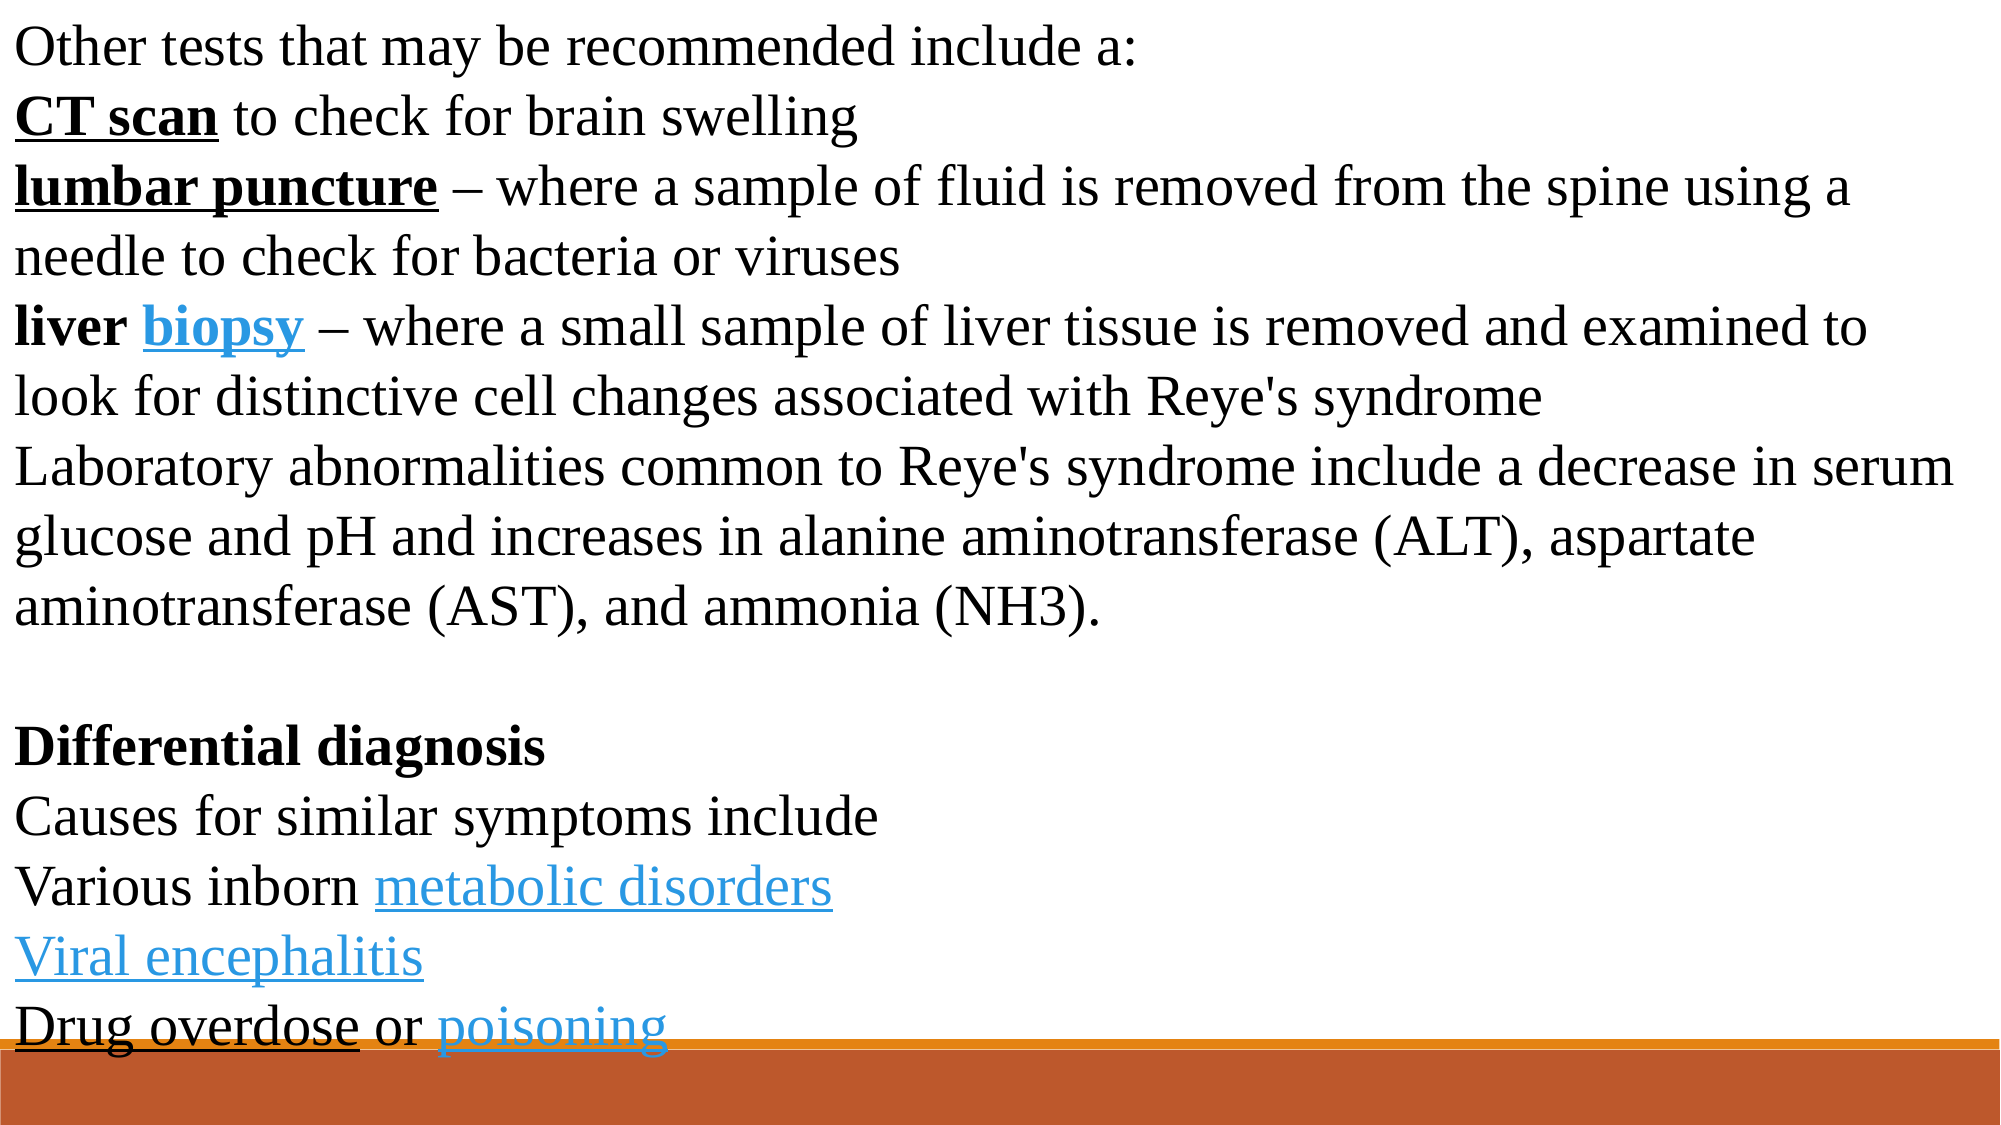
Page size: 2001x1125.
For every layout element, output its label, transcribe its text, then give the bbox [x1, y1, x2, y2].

text_box Other tests that may be recommended include a: CT scan to check for brain swelling lumbar puncture – where a sample of fluid is removed from the spine using a needle to check for bacteria or viruses liver biopsy – where a small sample of liver tissue is removed and examined to look for distinctive cell changes associated with Reye's syndrome Laboratory abnormalities common to Reye's syndrome include a decrease in serum glucose and pH and increases in alanine aminotransferase (ALT), aspartate aminotransferase (AST), and ammonia (NH3). Differential diagnosis Causes for similar symptoms include Various inborn metabolic disorders Viral encephalitis Drug overdose or poisoning [0, 0, 2000, 1065]
